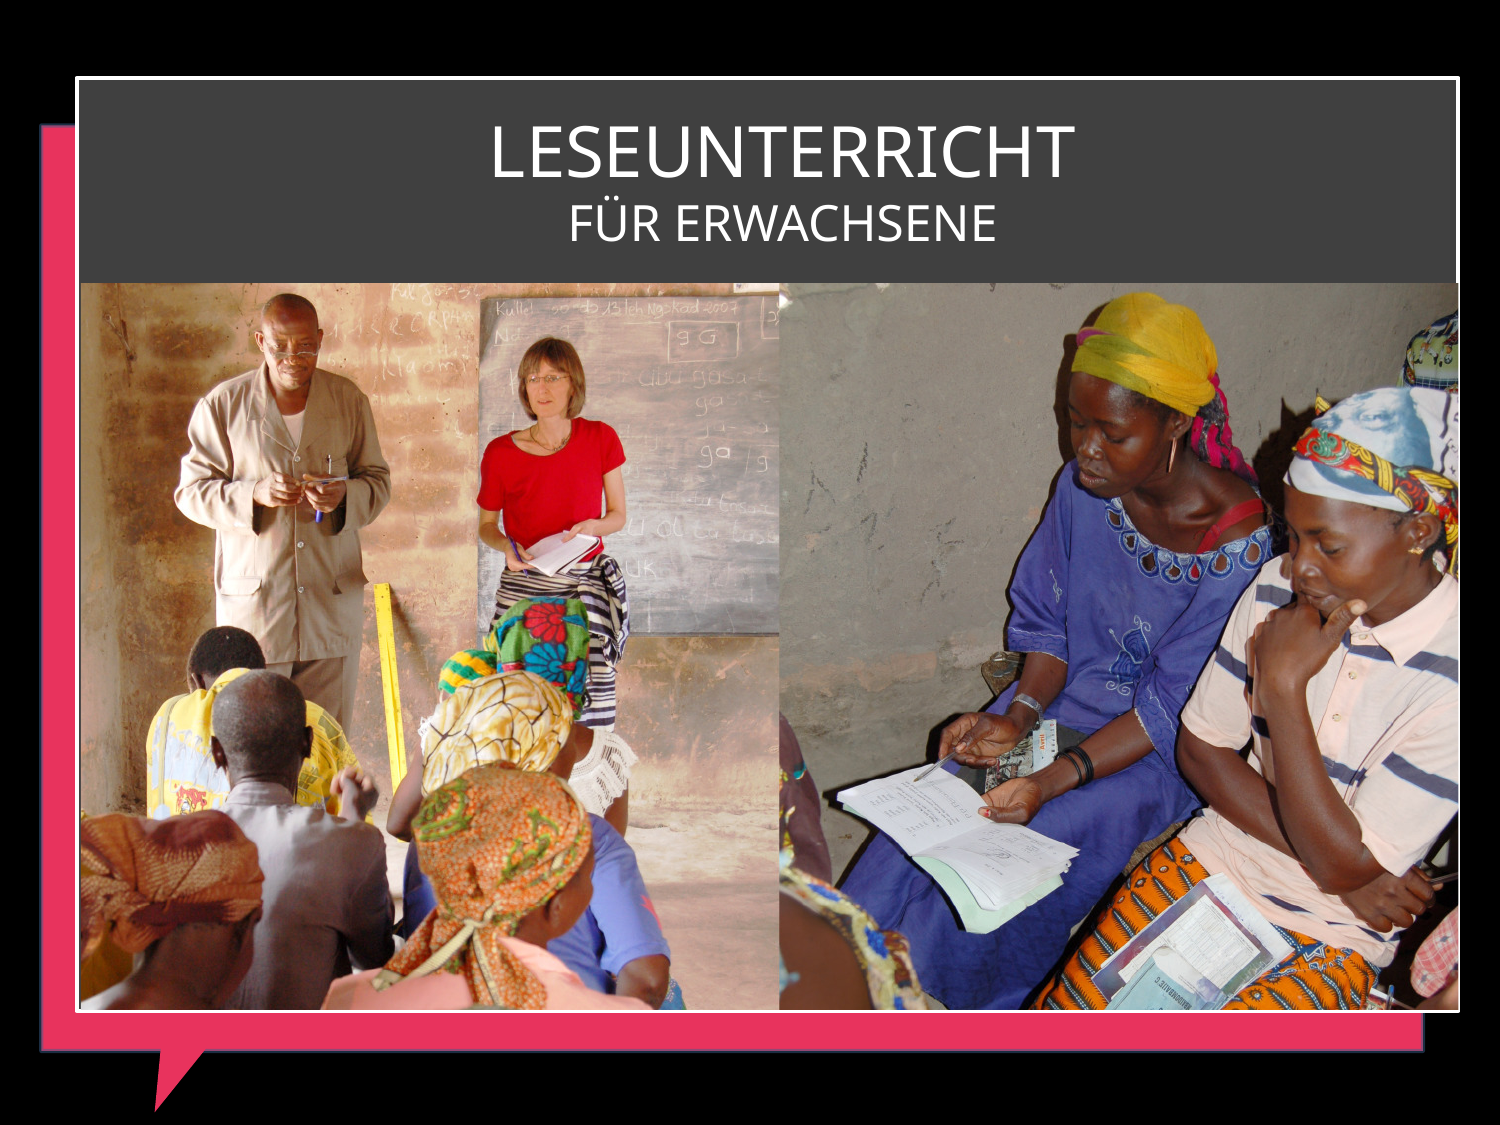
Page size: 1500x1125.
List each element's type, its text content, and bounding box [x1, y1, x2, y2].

text_box Leseunterricht für Erwachsene [100, 106, 1465, 916]
picture [80, 282, 1459, 1010]
